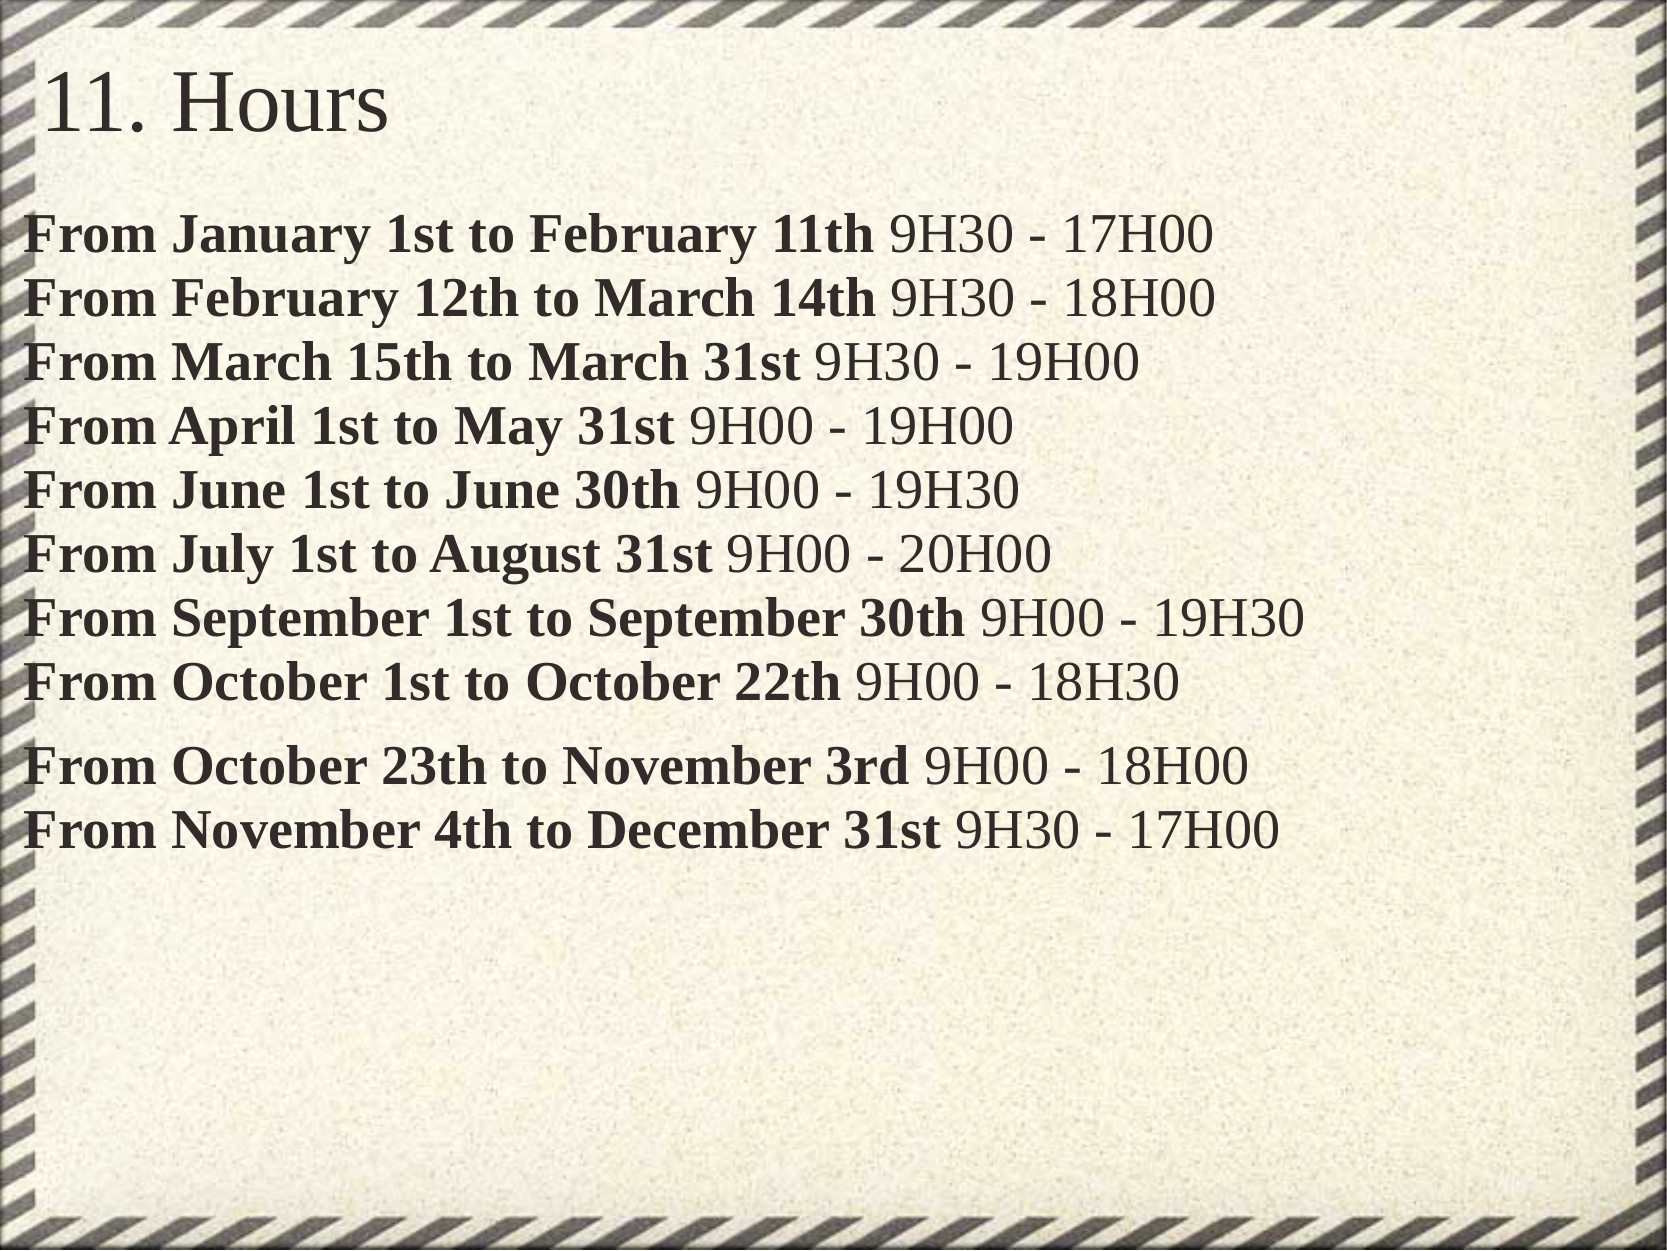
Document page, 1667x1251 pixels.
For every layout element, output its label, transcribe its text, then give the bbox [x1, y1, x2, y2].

picture [0, 0, 1667, 1250]
title 11. Hours [40, 49, 1627, 201]
text_box From October 23th to November 3rd 9H00 - 18H00 From November 4th to December 31st 9H30 - 17H00 [23, 733, 1537, 862]
list From January 1st to February 11th 9H30 - 17H00 From February 12th to March 14th 9H30 - 18H00 From March 15th to March 31st 9H30 - 19H00 From April 1st to May 31st 9H00 - 19H00 From June 1st to June 30th 9H00 - 19H30 From July 1st to August 31st 9H00 - 20H00 From September 1st to September 30th 9H00 - 19H30 From October 1st to October 22th 9H00 - 18H30 [23, 133, 1581, 724]
